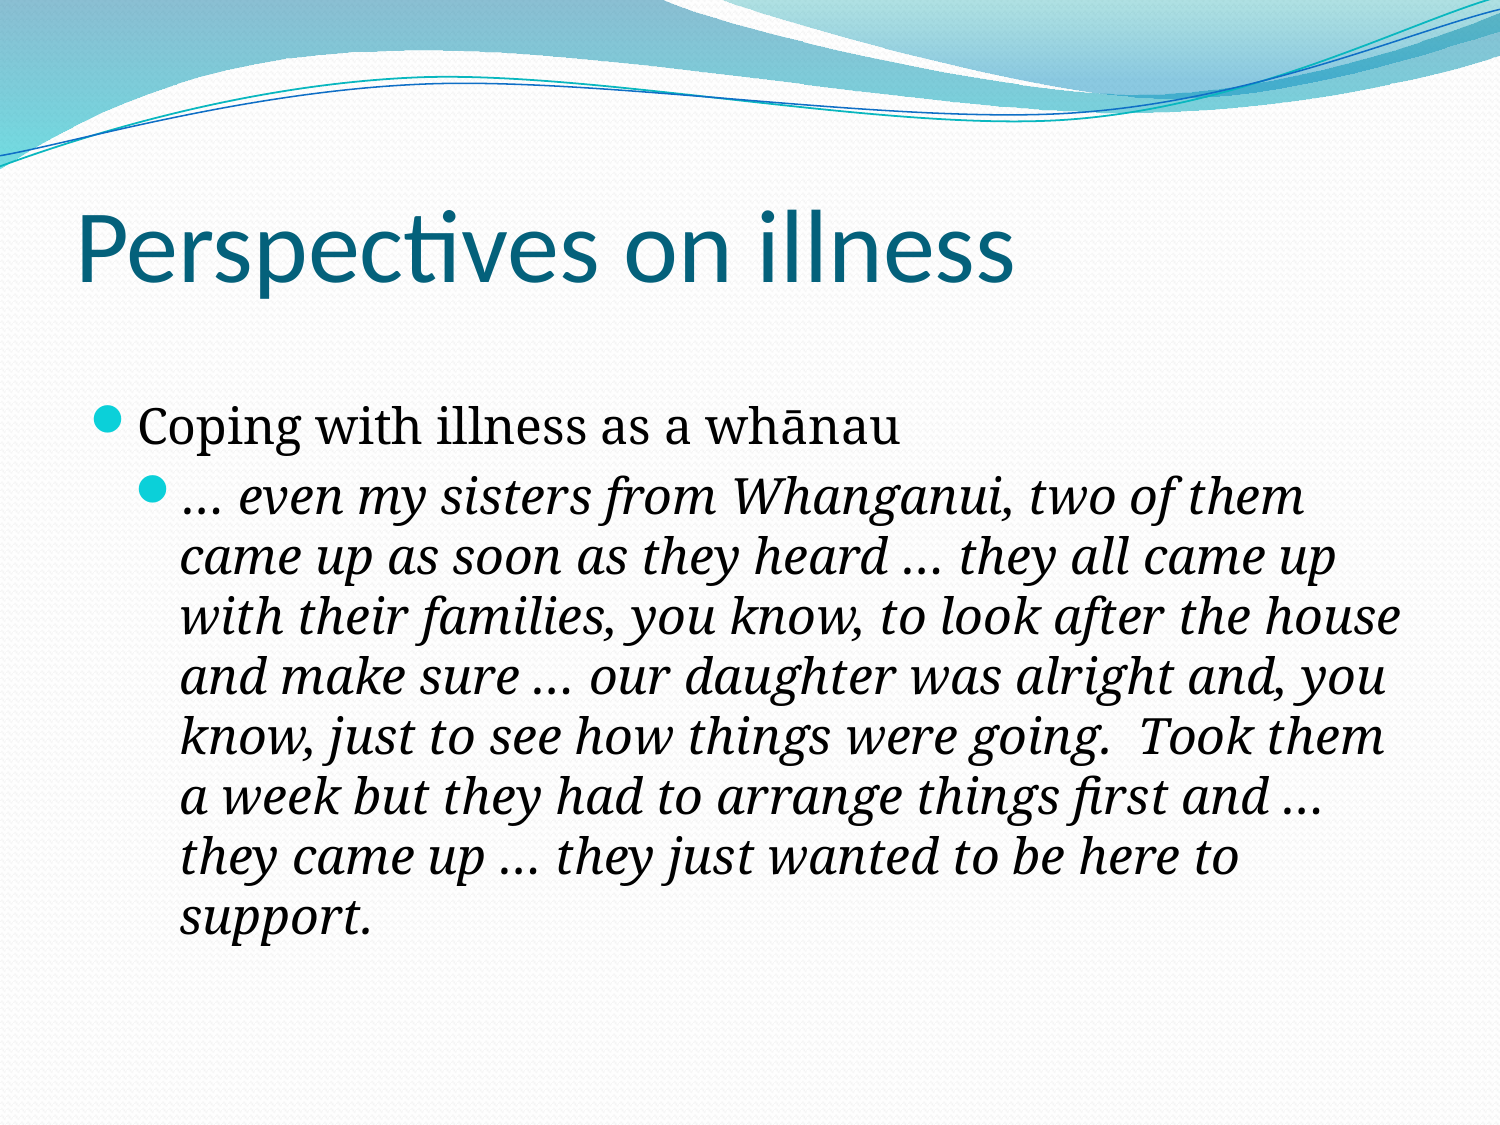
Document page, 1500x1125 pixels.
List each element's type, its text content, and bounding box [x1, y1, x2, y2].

title Perspectives on illness [75, 115, 1425, 303]
list Coping with illness as a whānau … even my sisters from Whanganui, two of them came up as soon as they heard … they all came up with their families, you know, to look after the house and make sure … our daughter was alright and, you know, just to see how things were going. Took them a week but they had to arrange things first and … they came up … they just wanted to be here to support. [75, 317, 1425, 1038]
